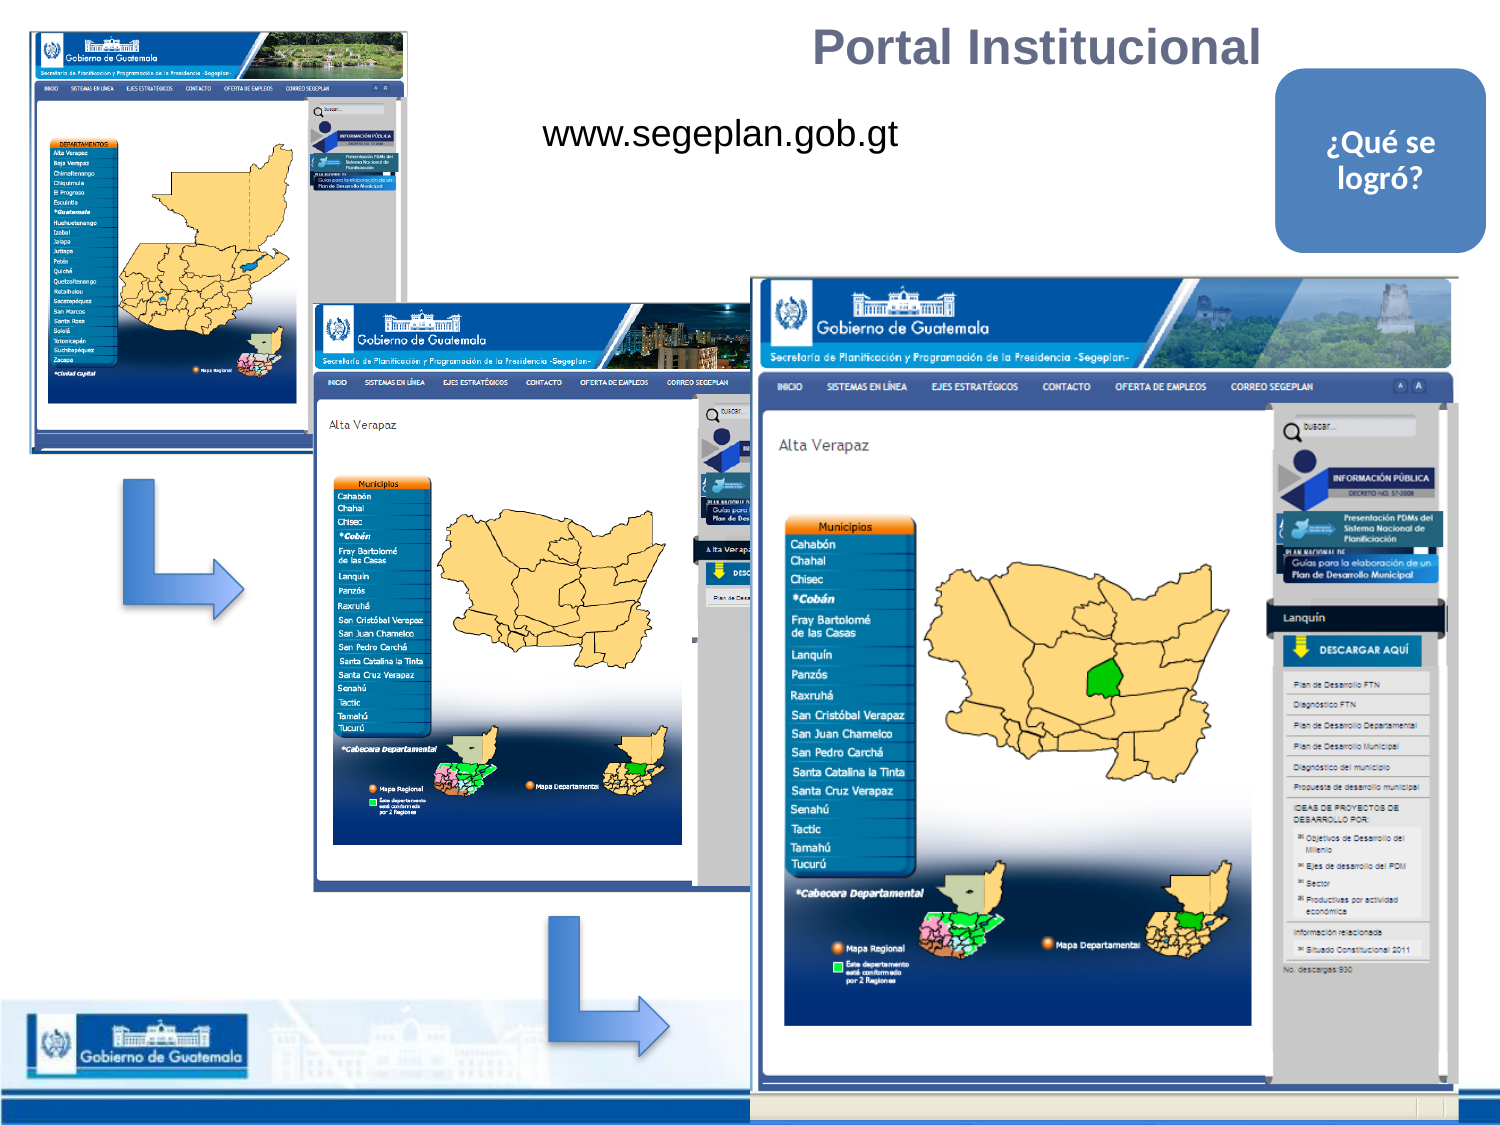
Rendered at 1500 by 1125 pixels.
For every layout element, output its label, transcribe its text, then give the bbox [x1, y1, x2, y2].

text_box [548, 916, 670, 1058]
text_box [1272, 66, 1489, 256]
text_box Portal Institucional [53, 7, 1278, 82]
text_box [123, 478, 245, 620]
picture [0, 0, 1500, 1125]
text_box www.segeplan.gob.gt [527, 101, 914, 162]
